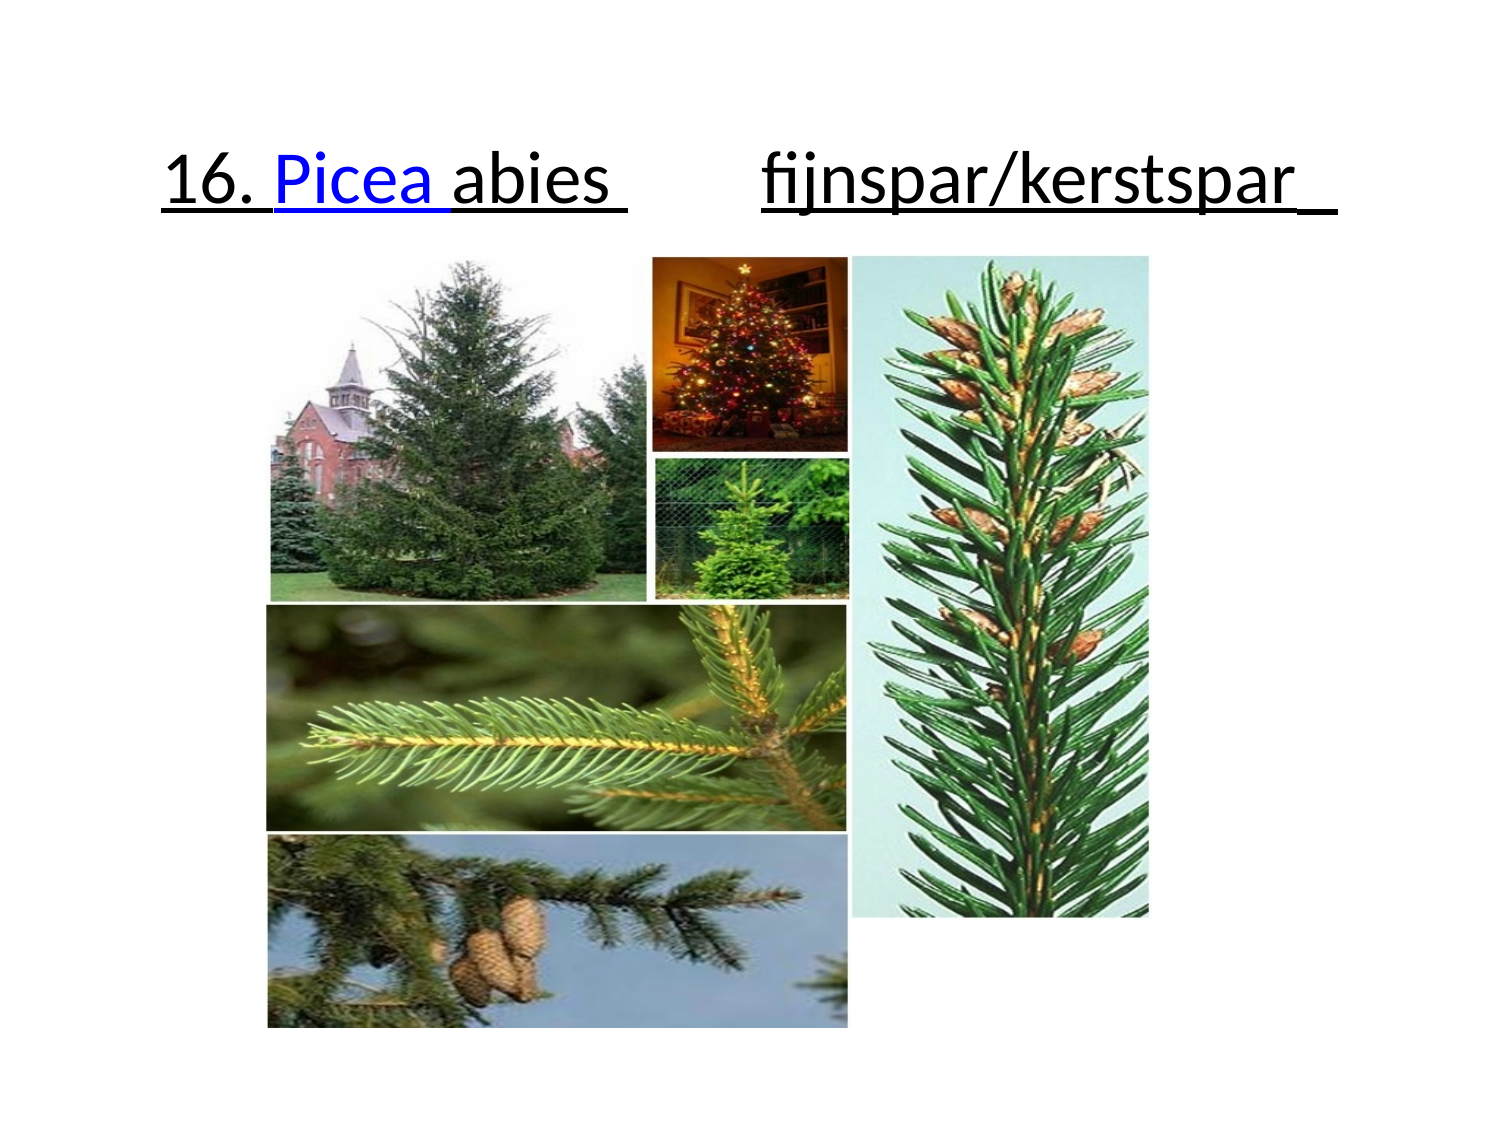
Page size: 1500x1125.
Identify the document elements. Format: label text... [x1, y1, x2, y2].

title 16. Picea abies fijnspar/kerstspar [112, 78, 1388, 256]
picture [265, 255, 1152, 1029]
